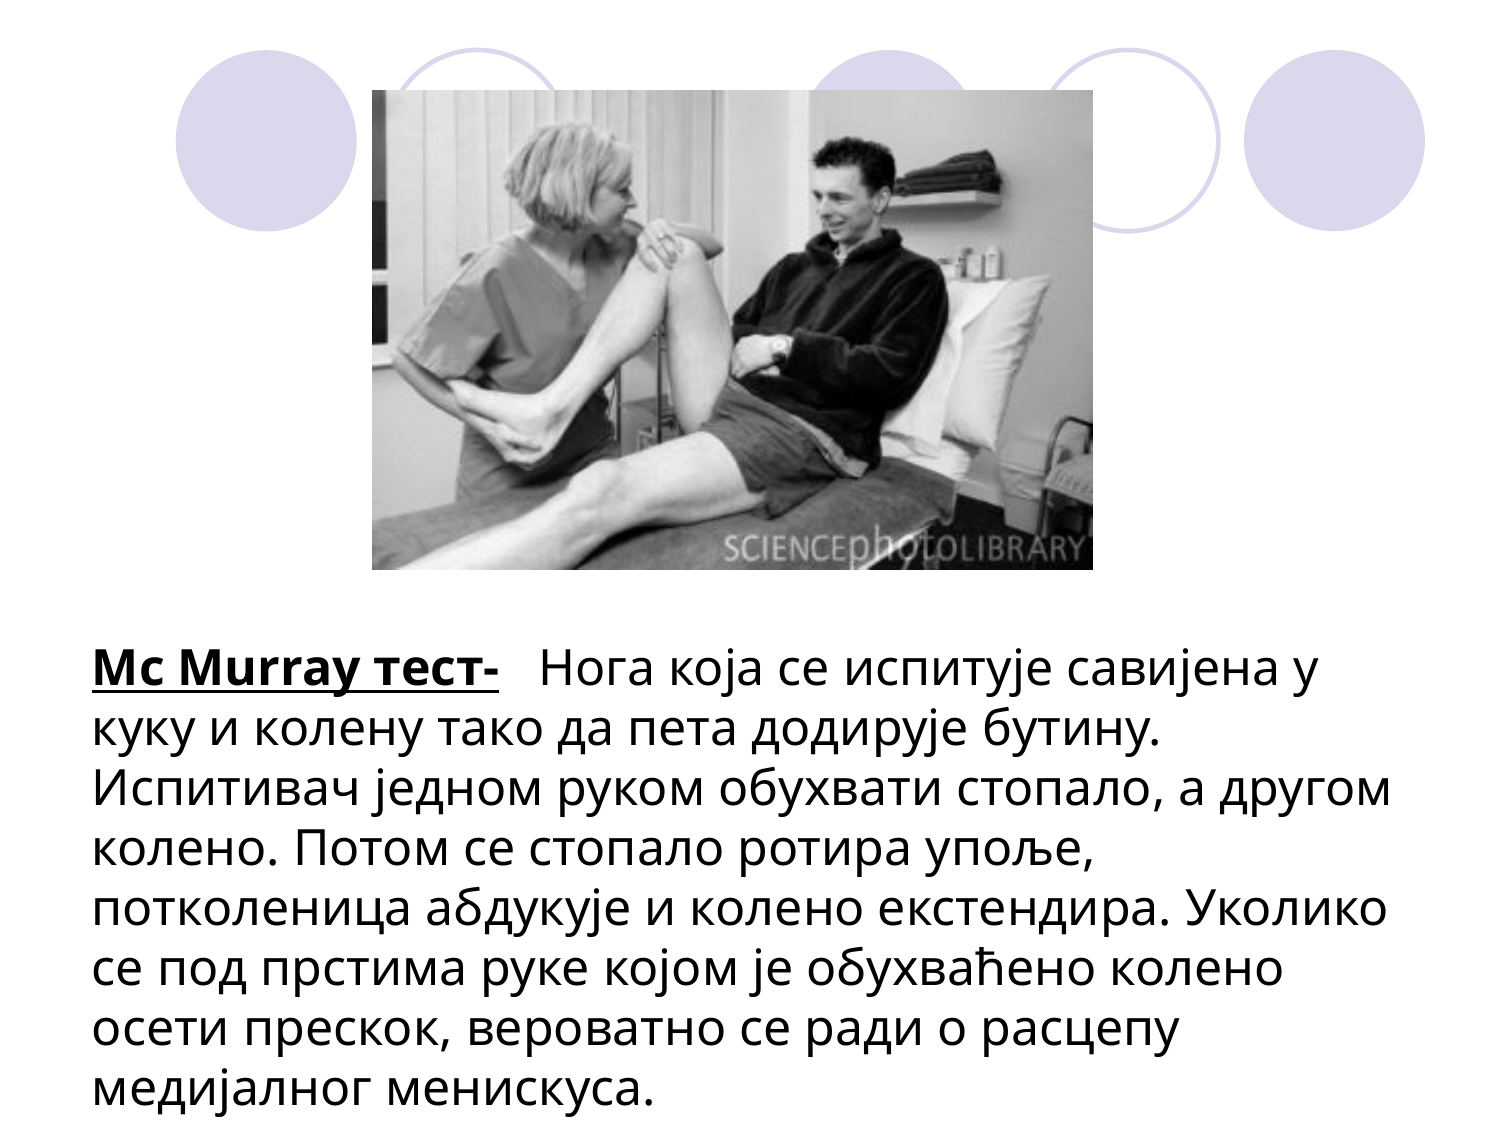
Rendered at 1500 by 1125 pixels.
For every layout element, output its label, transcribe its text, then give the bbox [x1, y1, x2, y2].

title Mc Murray тест- Нога која се испитује савијена у куку и колену тако да пета додирује бутину. Испитивач једном руком обухвати стопало, а другом колено. Потом се стопало ротира упоље, потколеница абдукује и колено екстендира. Уколико се под прстима руке којом је обухваћено колено осети прескок, вероватно се ради о расцепу медијалног менискуса. [76, 763, 1427, 989]
picture [371, 89, 1093, 571]
